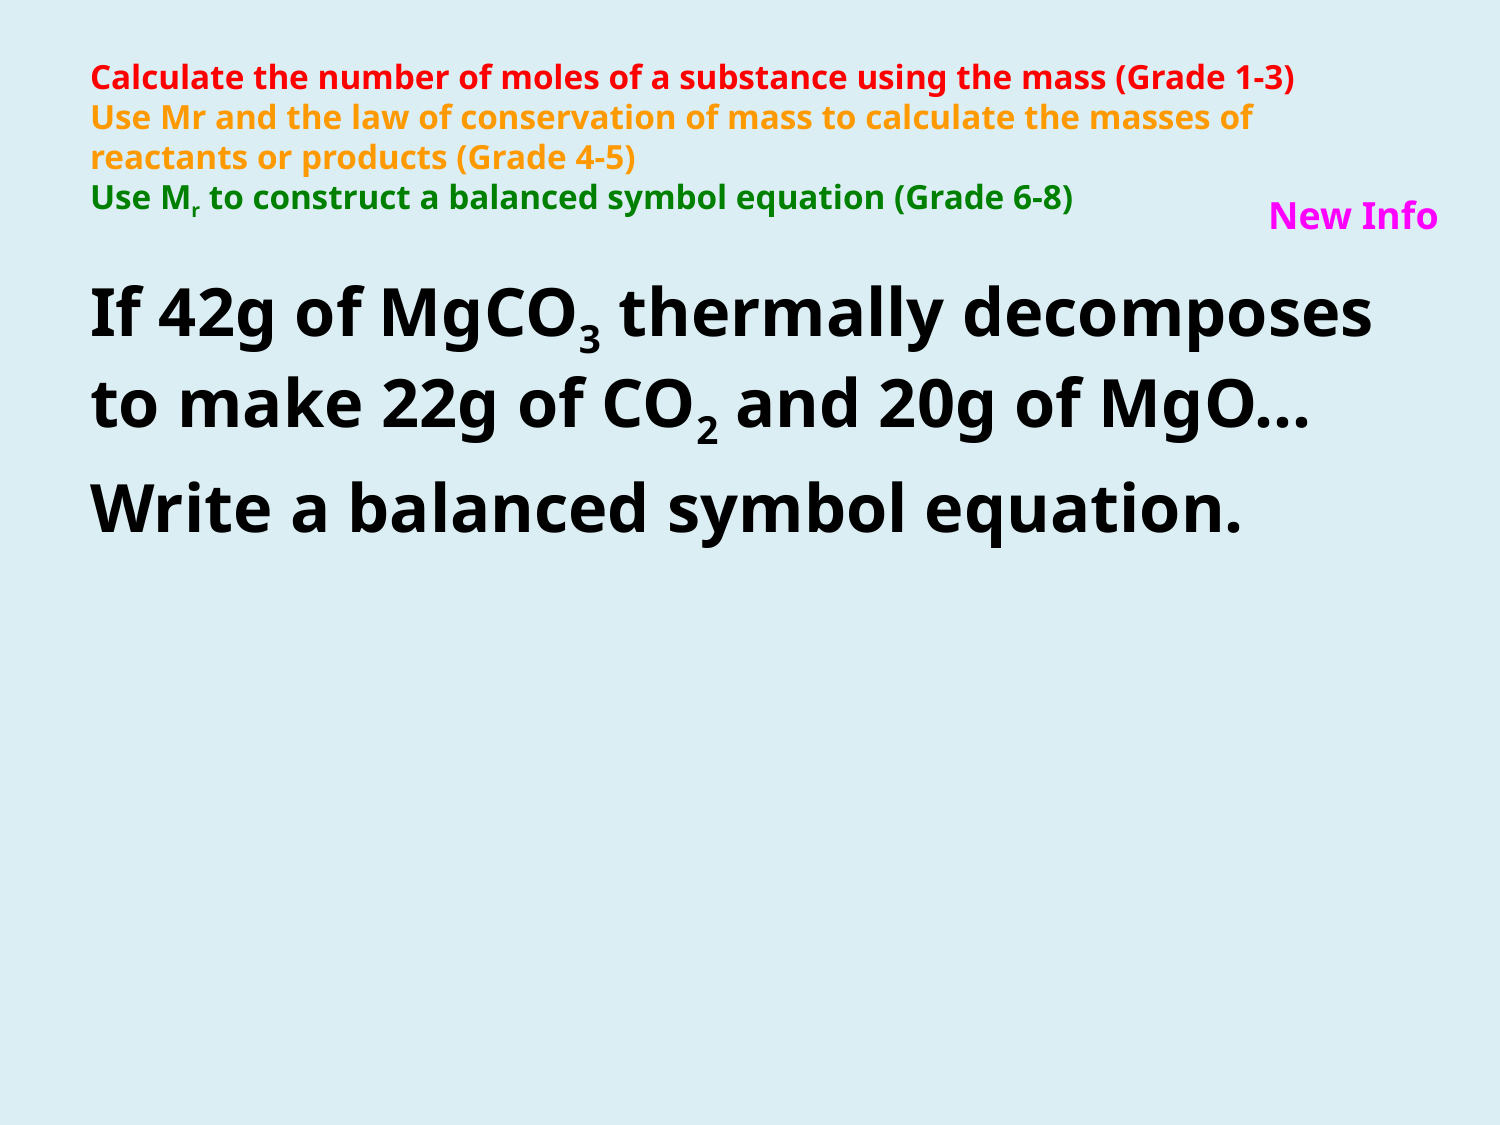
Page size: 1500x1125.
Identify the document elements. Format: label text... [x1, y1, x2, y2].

text_box New Info [1253, 184, 1454, 245]
title Calculate the number of moles of a substance using the mass (Grade 1-3) Use Mr and the law of conservation of mass to calculate the masses of reactants or products (Grade 4-5) Use Mr to construct a balanced symbol equation (Grade 6-8) [75, 45, 1425, 233]
list If 42g of MgCO3 thermally decomposes to make 22g of CO2 and 20g of MgO… Write a balanced symbol equation. [75, 262, 1425, 1005]
